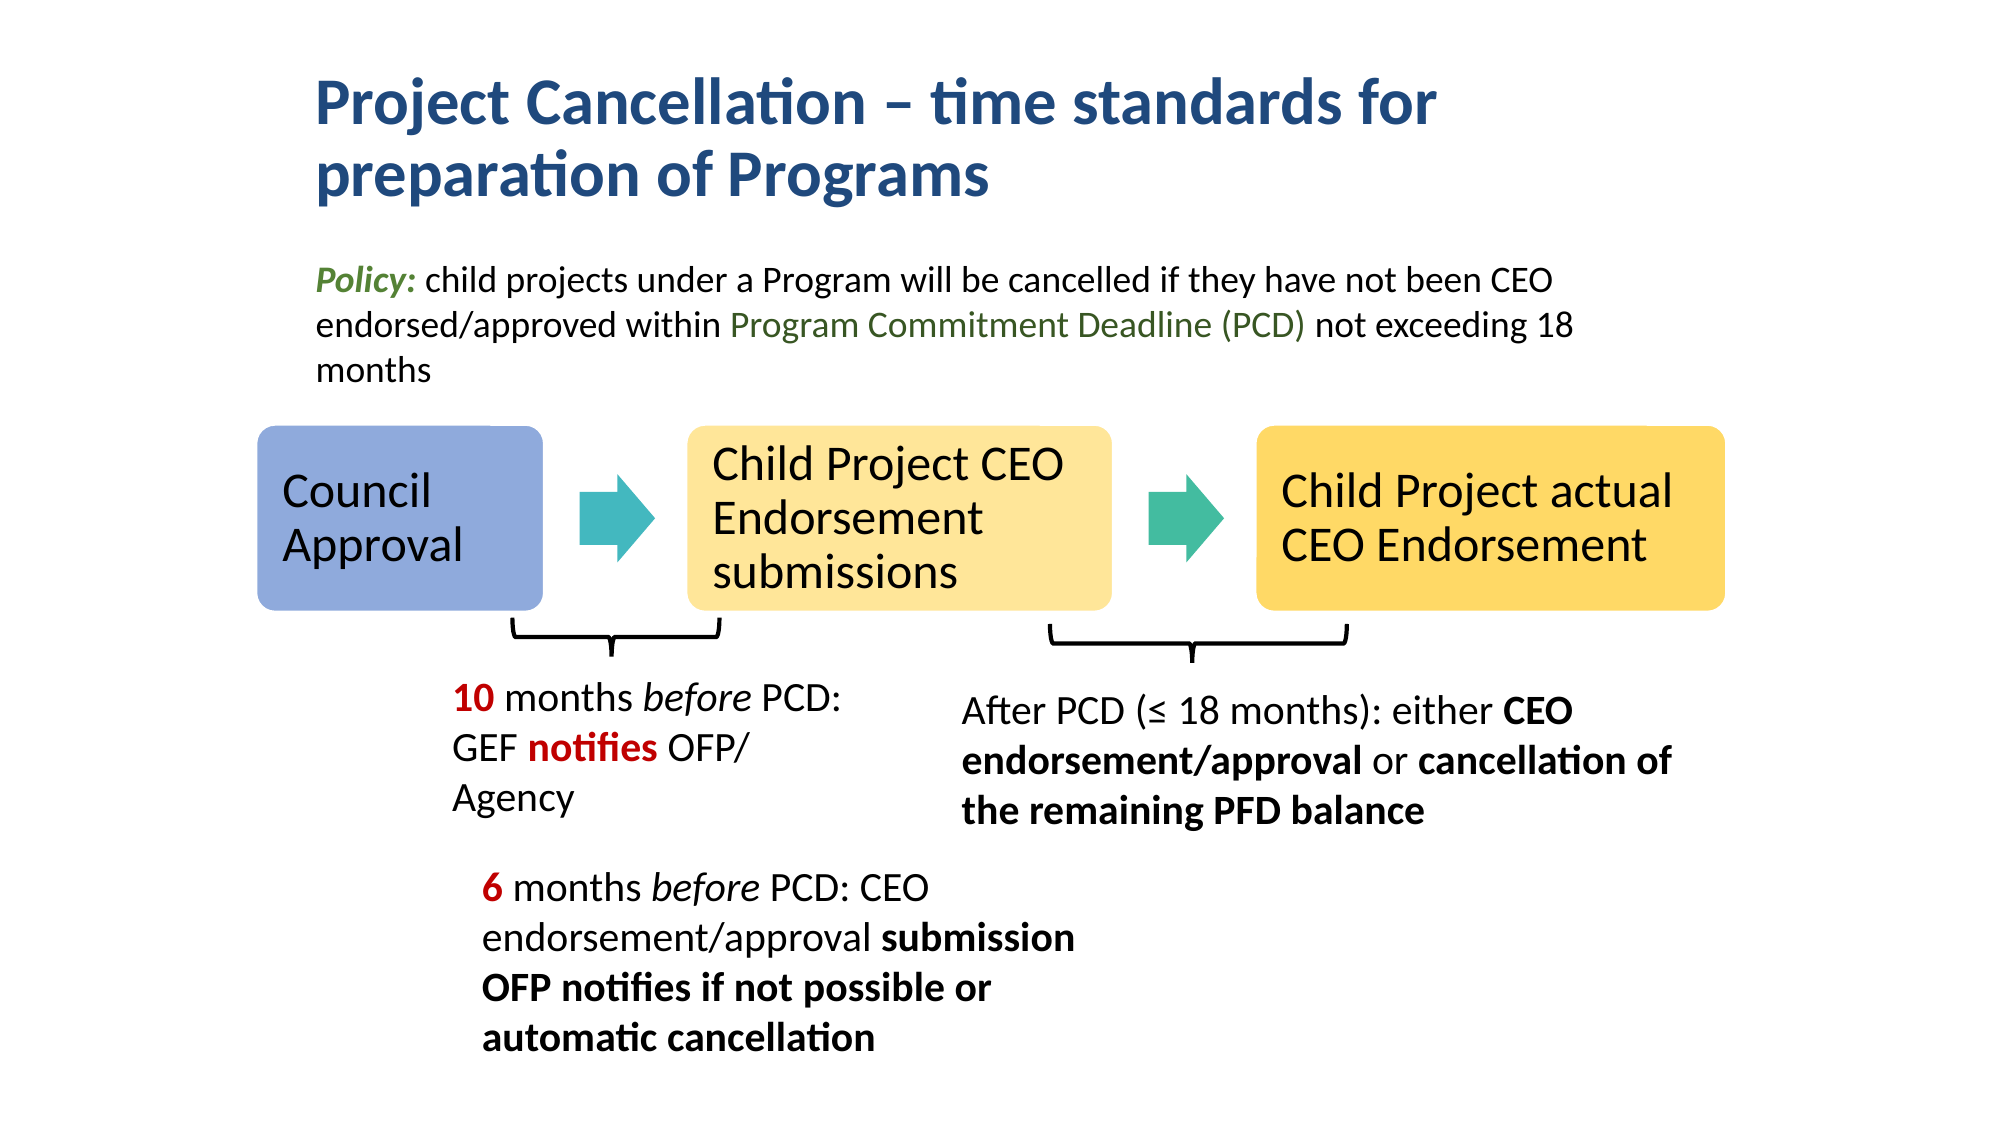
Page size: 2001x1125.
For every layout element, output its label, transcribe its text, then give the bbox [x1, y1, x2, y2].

text_box [1049, 623, 1348, 663]
text_box After PCD (≤ 18 months): either CEO endorsement/approval or cancellation of the remaining PFD balance [946, 675, 1697, 840]
text_box [511, 617, 721, 657]
text_box 6 months before PCD: CEO endorsement/approval submission OFP notifies if not possible or automatic cancellation [467, 852, 1163, 1067]
text_box Policy: child projects under a Program will be cancelled if they have not been CEO endorsed/approved within Program Commitment Deadline (PCD) not exceeding 18 months [300, 247, 1638, 398]
title Project Cancellation – time standards for preparation of Programs [300, 30, 1594, 247]
text_box 10 months before PCD: GEF notifies OFP/ Agency [437, 662, 888, 828]
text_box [255, 424, 1727, 612]
